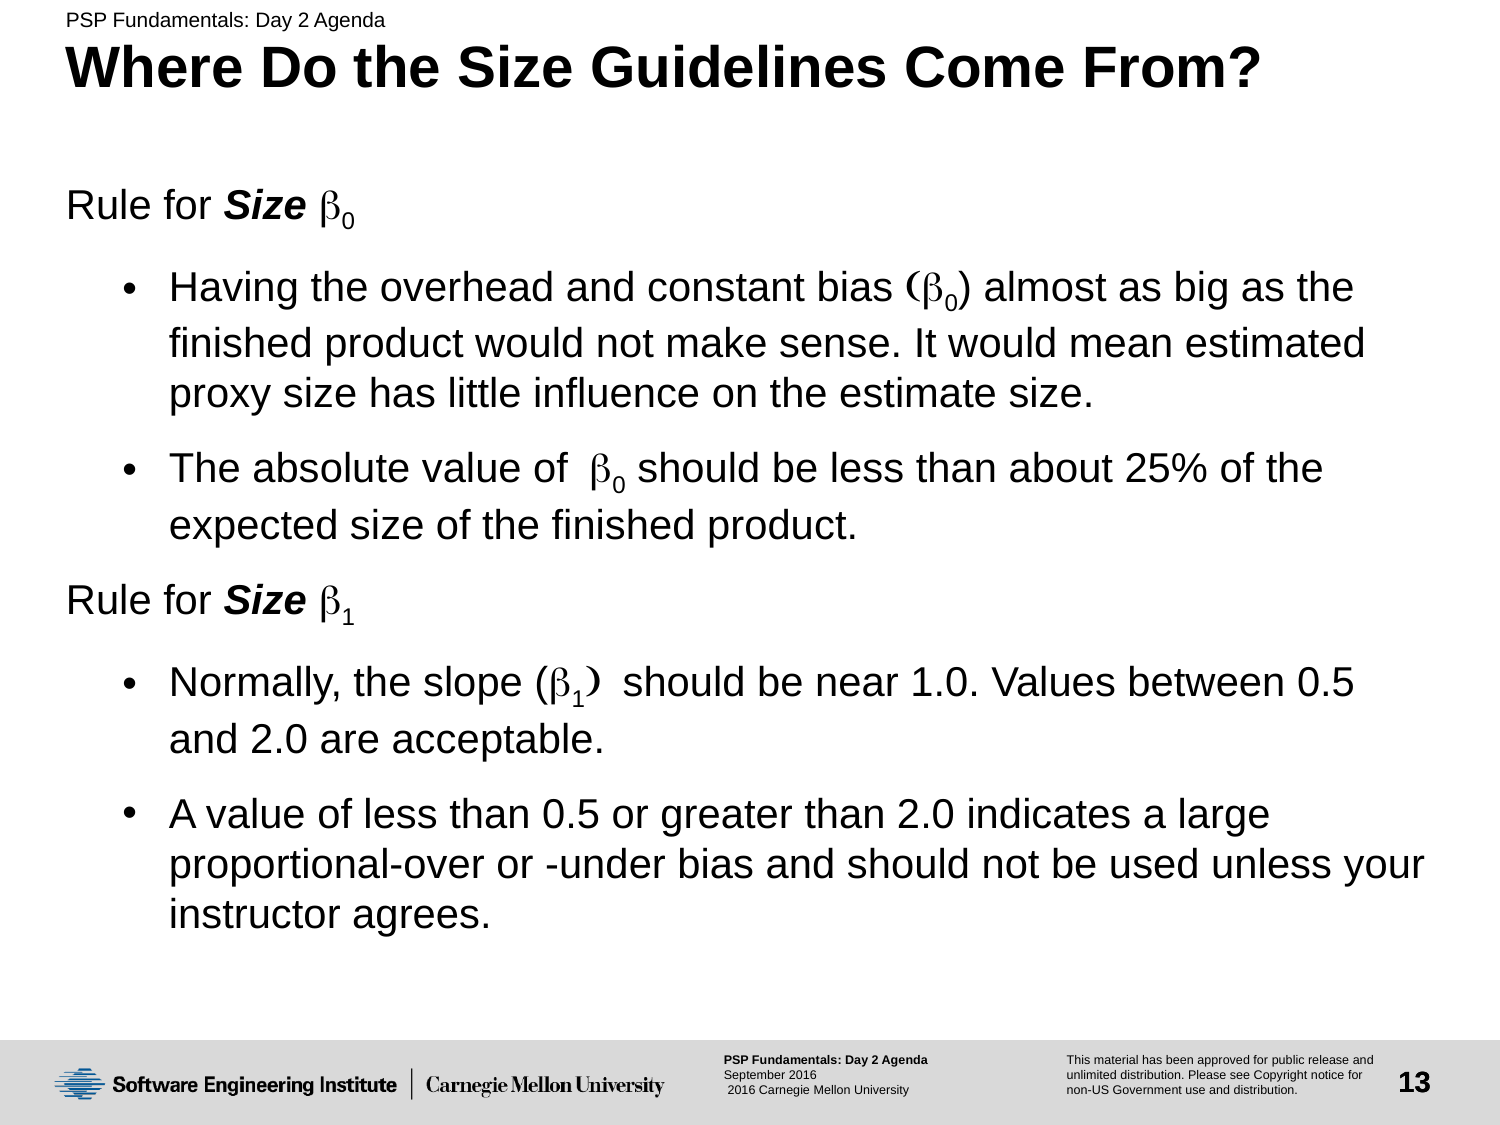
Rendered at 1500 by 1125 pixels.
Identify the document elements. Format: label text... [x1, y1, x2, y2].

list Rule for Size b0 Having the overhead and constant bias (b0) almost as big as the finished product would not make sense. It would mean estimated proxy size has little influence on the estimate size. The absolute value of b0 should be less than about 25% of the expected size of the finished product. Rule for Size b1 Normally, the slope (b1) should be near 1.0. Values between 0.5 and 2.0 are acceptable. A value of less than 0.5 or greater than 2.0 indicates a large proportional-over or -under bias and should not be used unless your instructor agrees. [65, 177, 1431, 1000]
picture [46, 1061, 673, 1104]
title Where Do the Size Guidelines Come From? [65, 37, 1430, 148]
